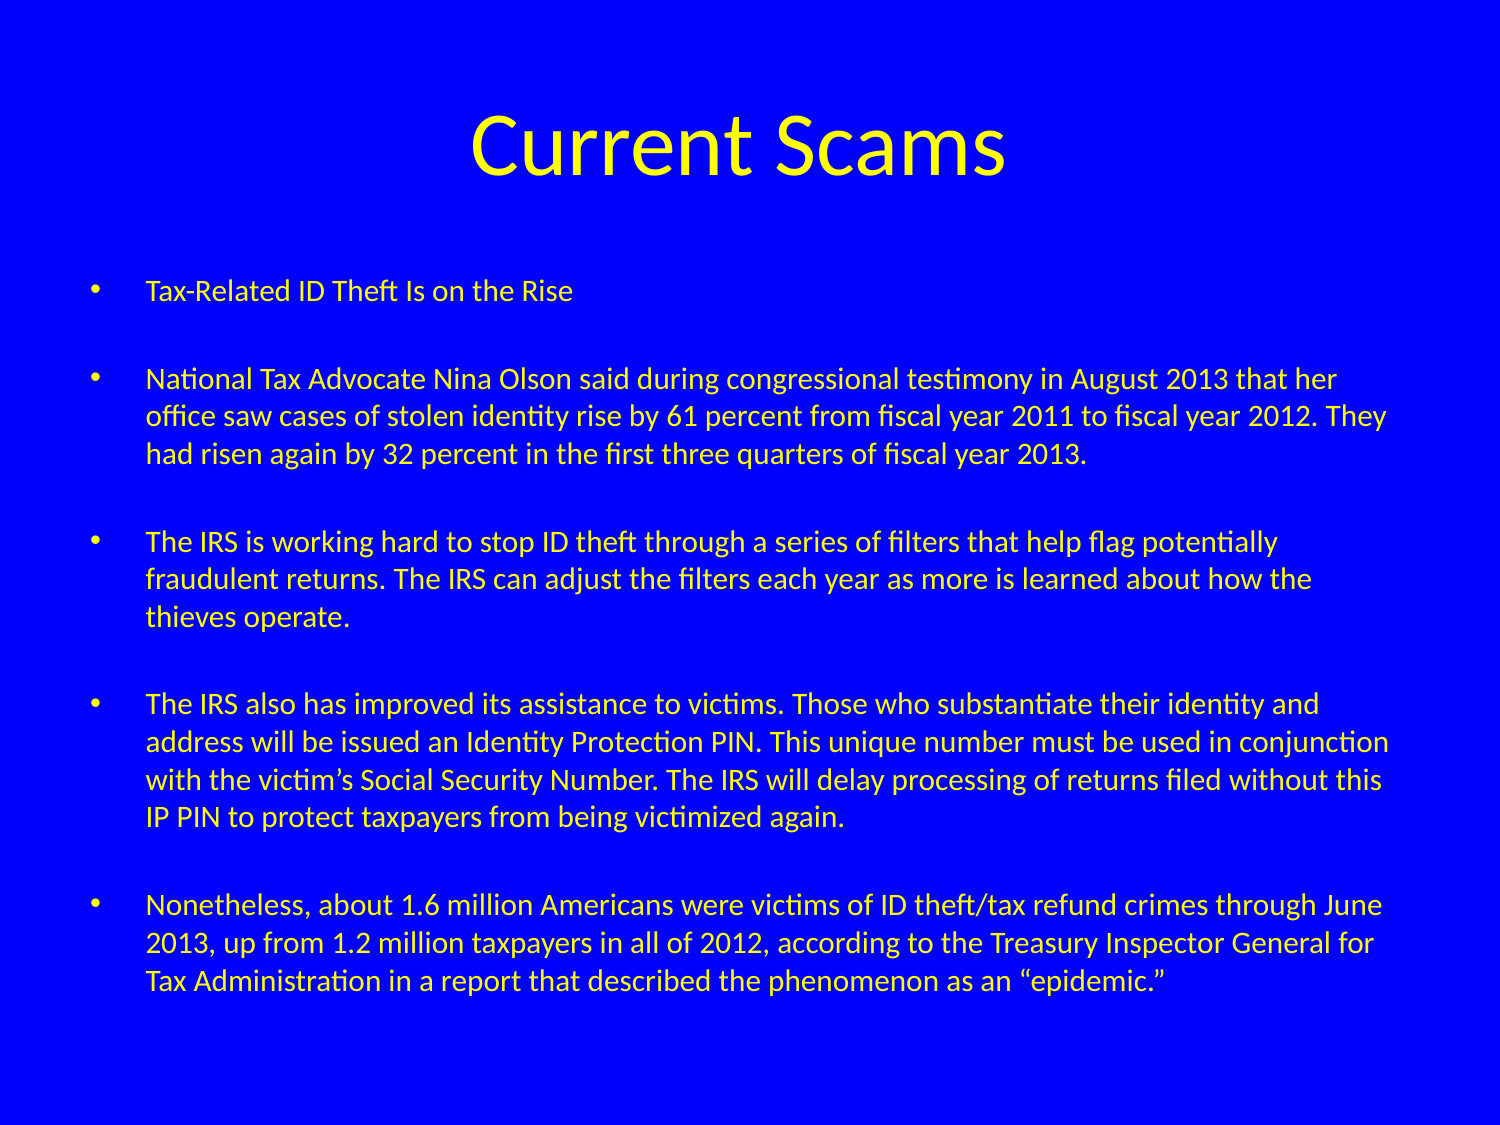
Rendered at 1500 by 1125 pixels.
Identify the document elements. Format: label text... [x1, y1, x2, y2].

title Current Scams [75, 45, 1425, 233]
list Tax-Related ID Theft Is on the Rise National Tax Advocate Nina Olson said during congressional testimony in August 2013 that her office saw cases of stolen identity rise by 61 percent from fiscal year 2011 to fiscal year 2012. They had risen again by 32 percent in the first three quarters of fiscal year 2013. The IRS is working hard to stop ID theft through a series of filters that help flag potentially fraudulent returns. The IRS can adjust the filters each year as more is learned about how the thieves operate. The IRS also has improved its assistance to victims. Those who substantiate their identity and address will be issued an Identity Protection PIN. This unique number must be used in conjunction with the victim’s Social Security Number. The IRS will delay processing of returns filed without this IP PIN to protect taxpayers from being victimized again. Nonetheless, about 1.6 million Americans were victims of ID theft/tax refund crimes through June 2013, up from 1.2 million taxpayers in all of 2012, according to the Treasury Inspector General for Tax Administration in a report that described the phenomenon as an “epidemic.” [75, 262, 1425, 1005]
